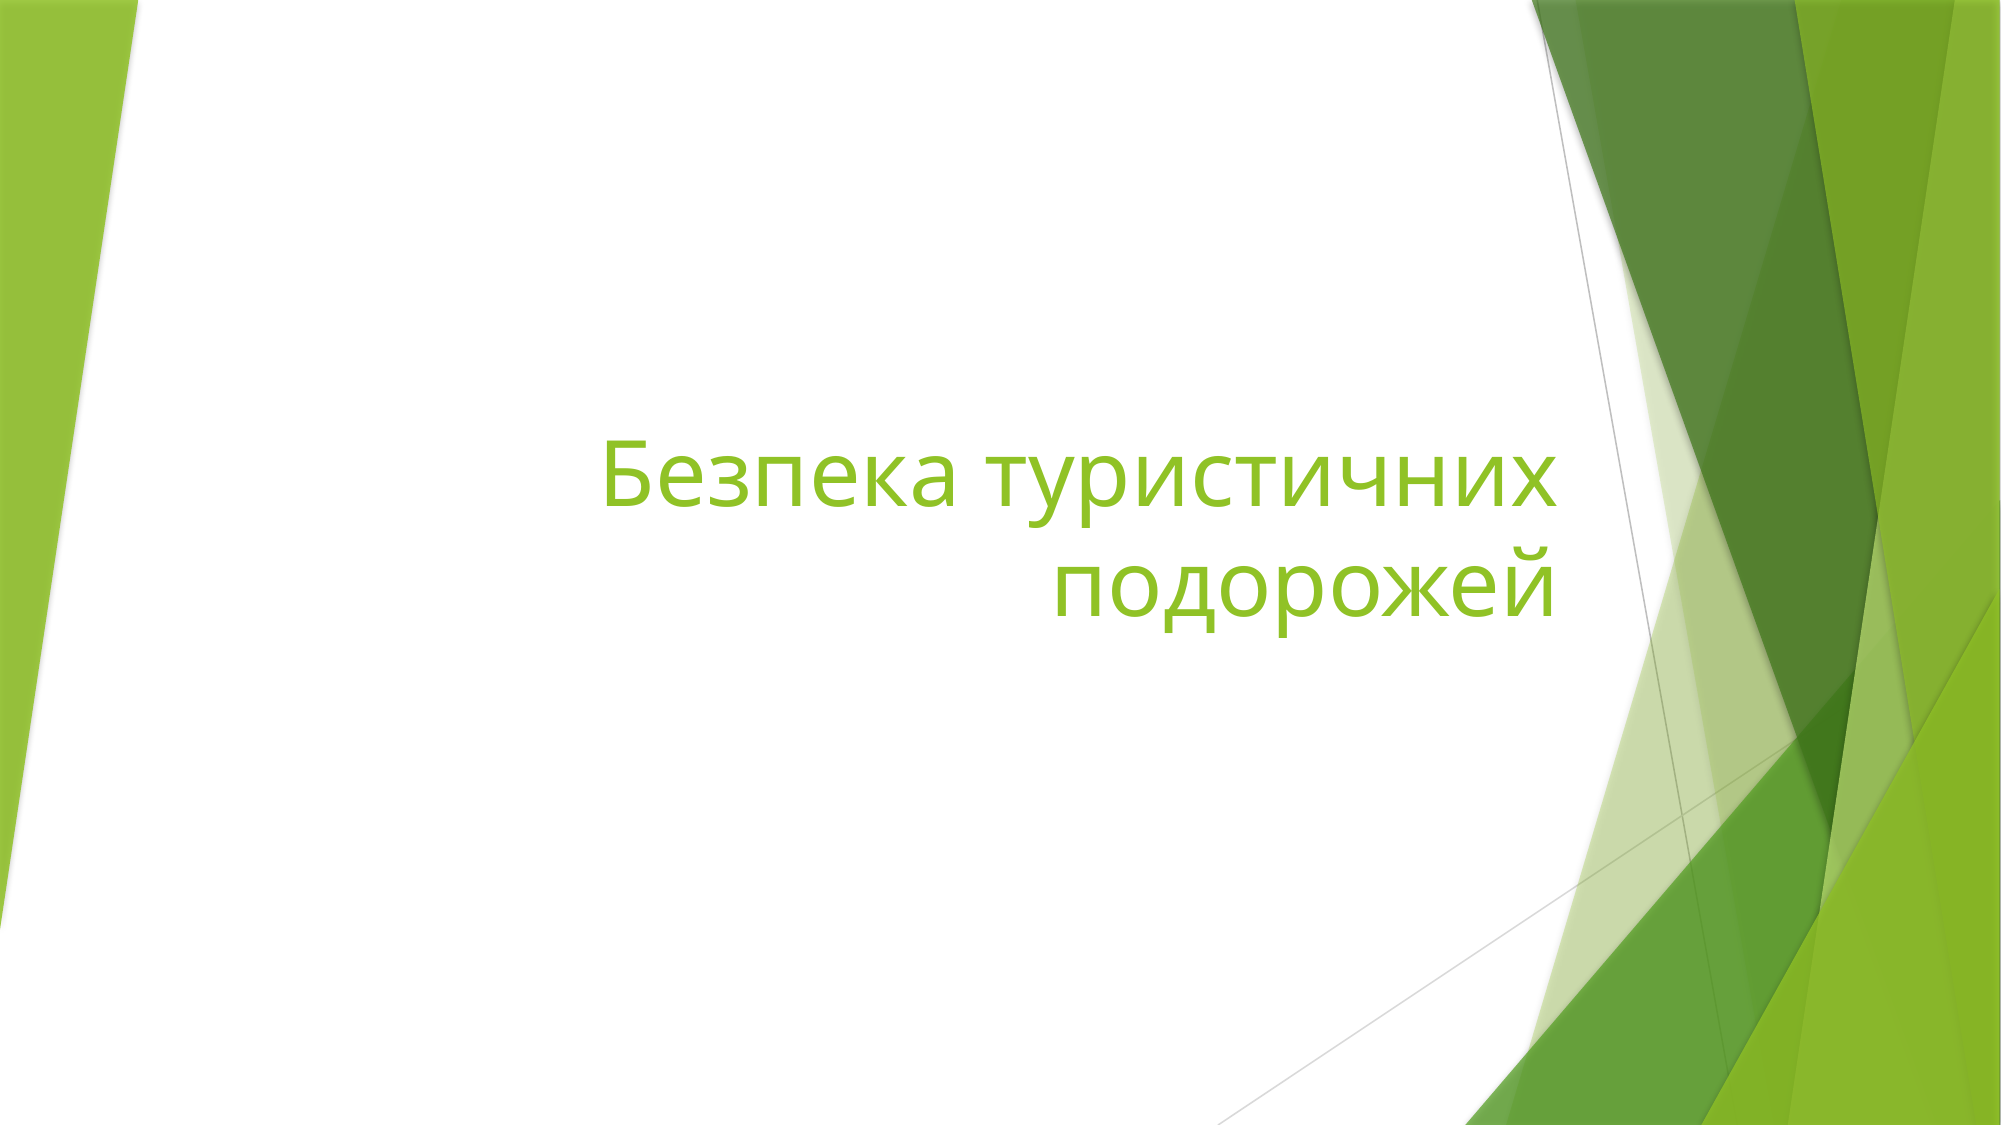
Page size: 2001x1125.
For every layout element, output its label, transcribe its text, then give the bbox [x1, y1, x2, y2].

title Безпека туристичних подорожей [143, 265, 1575, 753]
